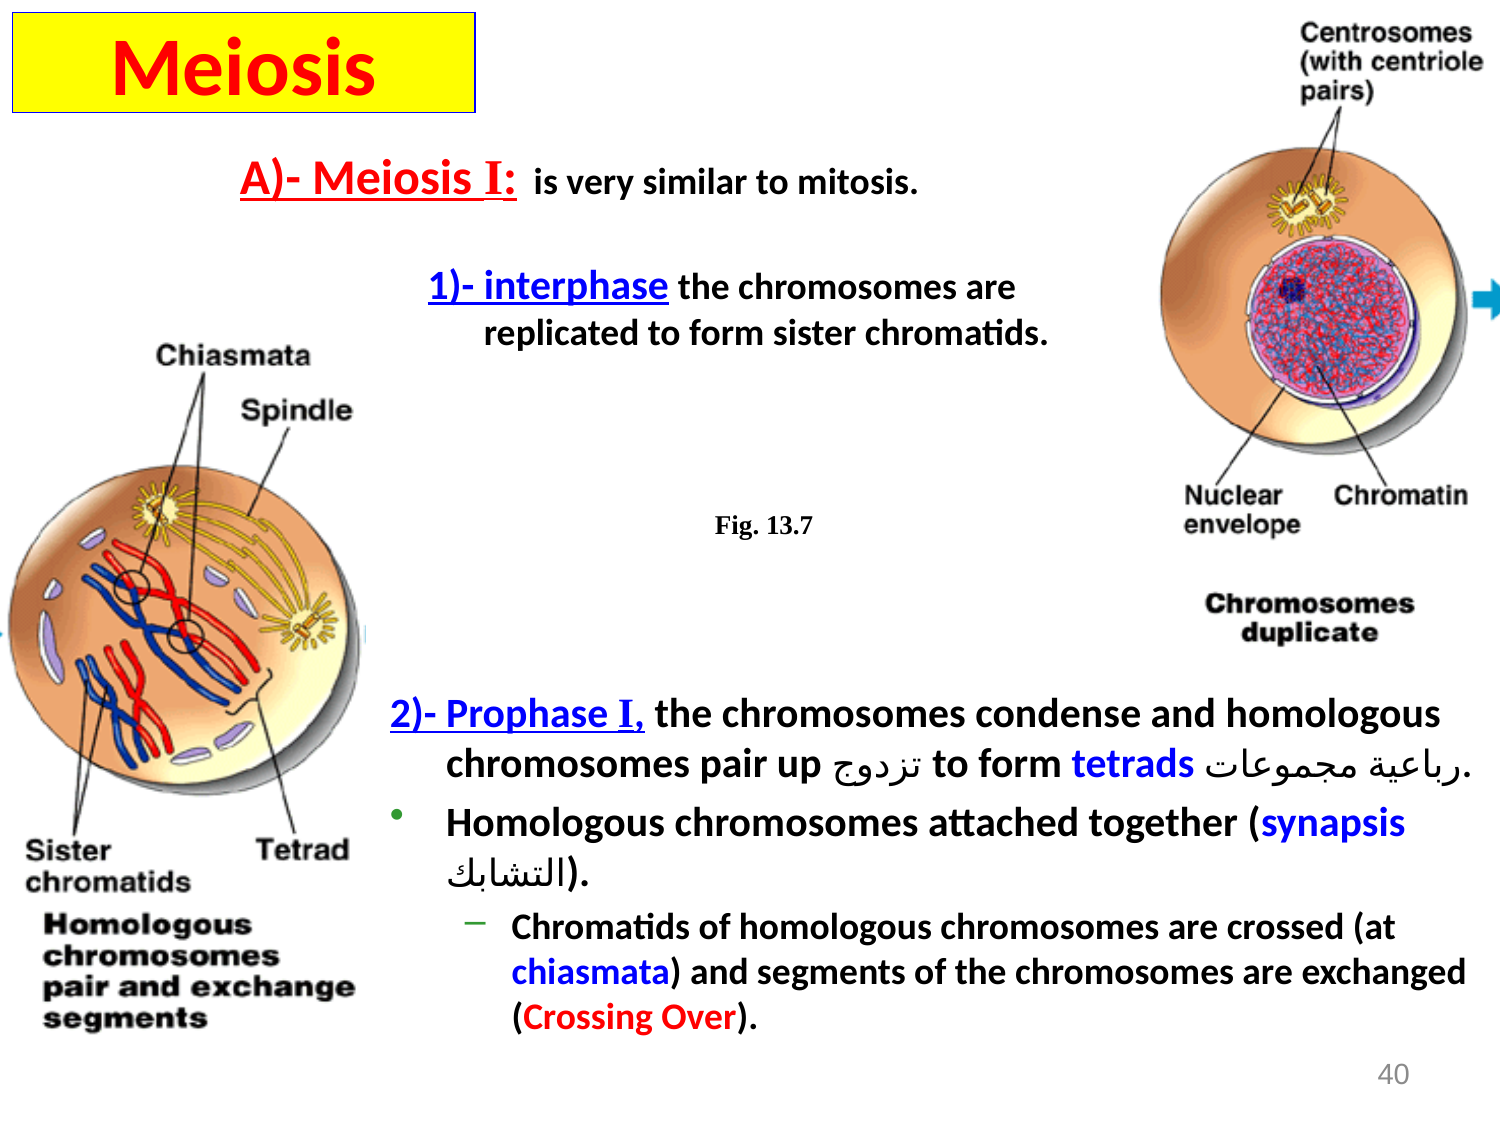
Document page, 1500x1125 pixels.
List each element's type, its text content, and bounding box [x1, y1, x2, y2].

text_box A)- Meiosis I: is very similar to mitosis. [224, 137, 1063, 213]
text_box Meiosis [12, 12, 475, 113]
list 1)- interphase the chromosomes are replicated to form sister chromatids. [412, 249, 1139, 323]
picture [1144, 0, 1500, 324]
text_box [0, 324, 1500, 1099]
